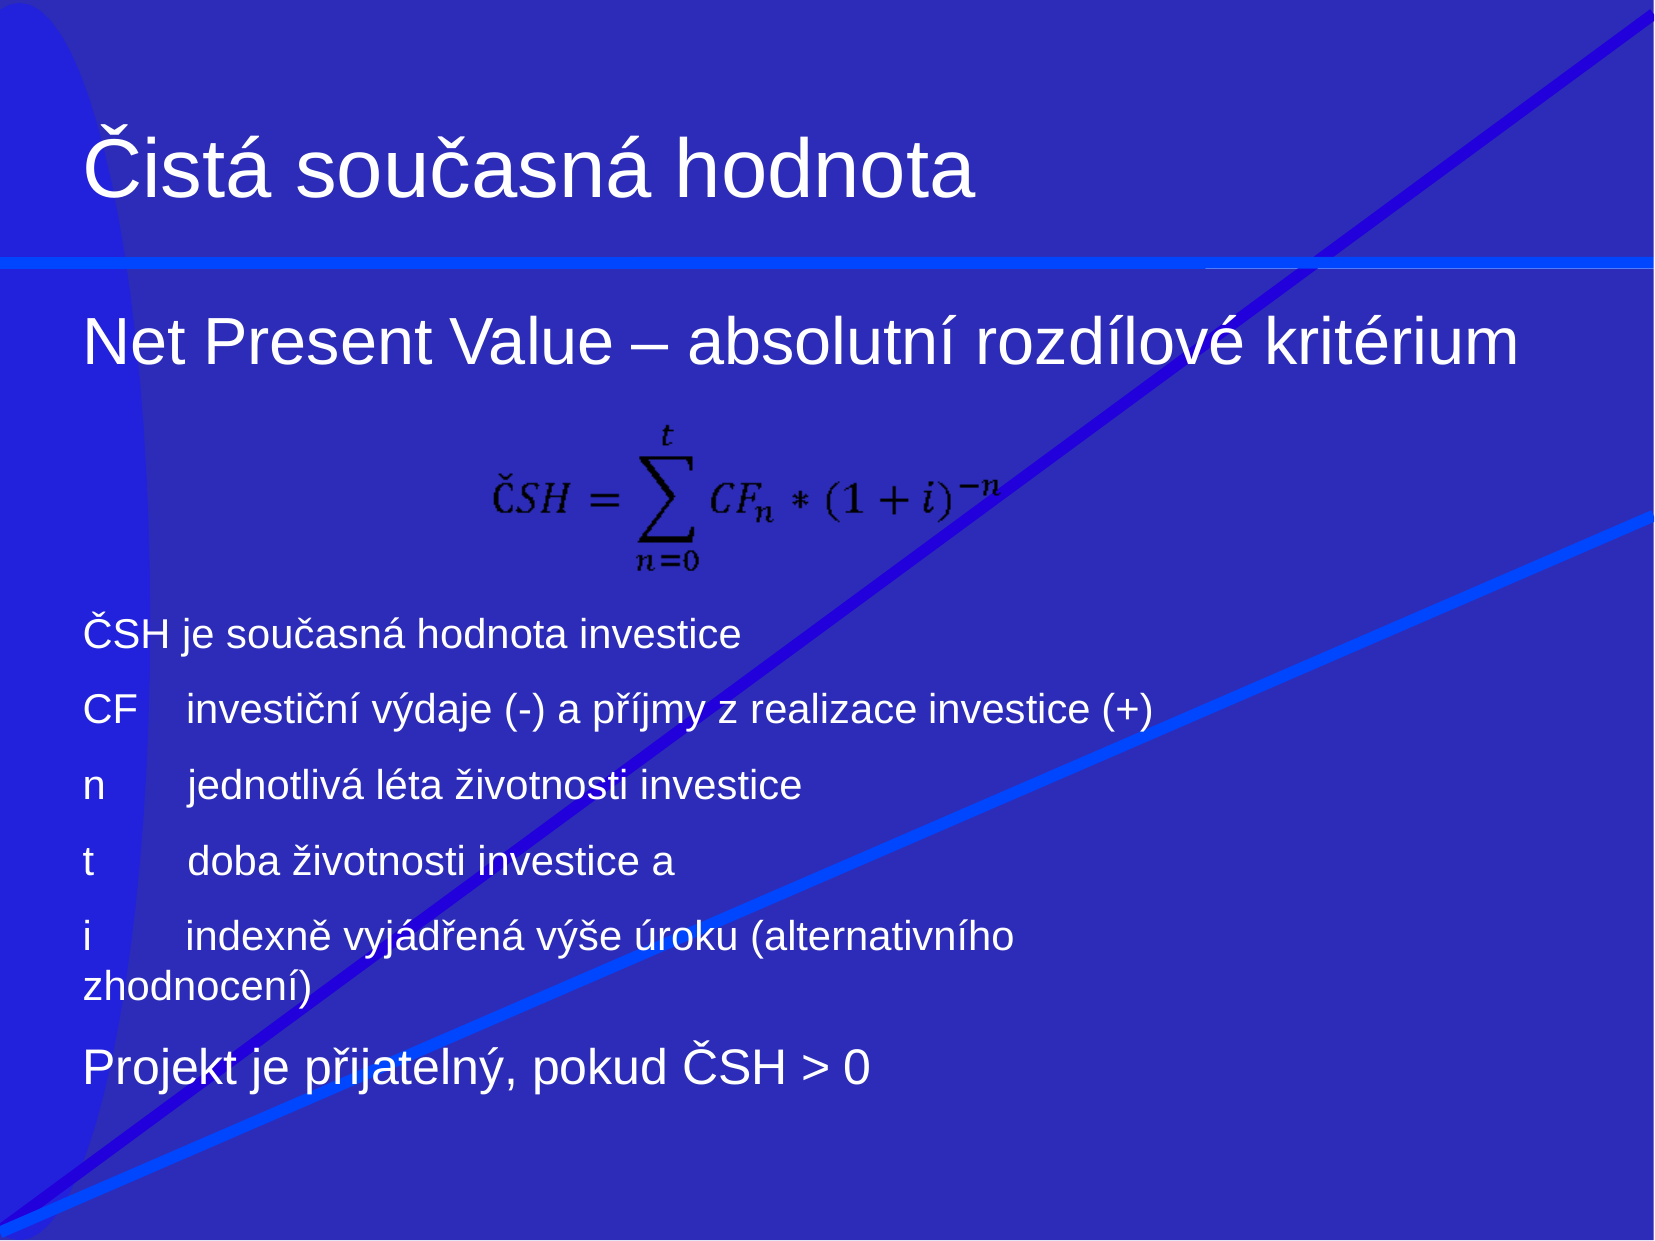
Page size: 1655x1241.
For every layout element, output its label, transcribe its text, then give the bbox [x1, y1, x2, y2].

text_box Net Present Value – absolutní rozdílové kritérium [80, 297, 1527, 378]
text_box [491, 419, 1004, 582]
title Čistá současná hodnota [80, 67, 1574, 321]
text_box ČSH je současná hodnota investice CF investiční výdaje (-) a příjmy z realizace investice (+) n jednotlivá léta životnosti investice t doba životnosti investice a i indexně vyjádřená výše úroku (alternativního zhodnocení) Projekt je přijatelný, pokud ČSH > 0 [80, 606, 1253, 1095]
